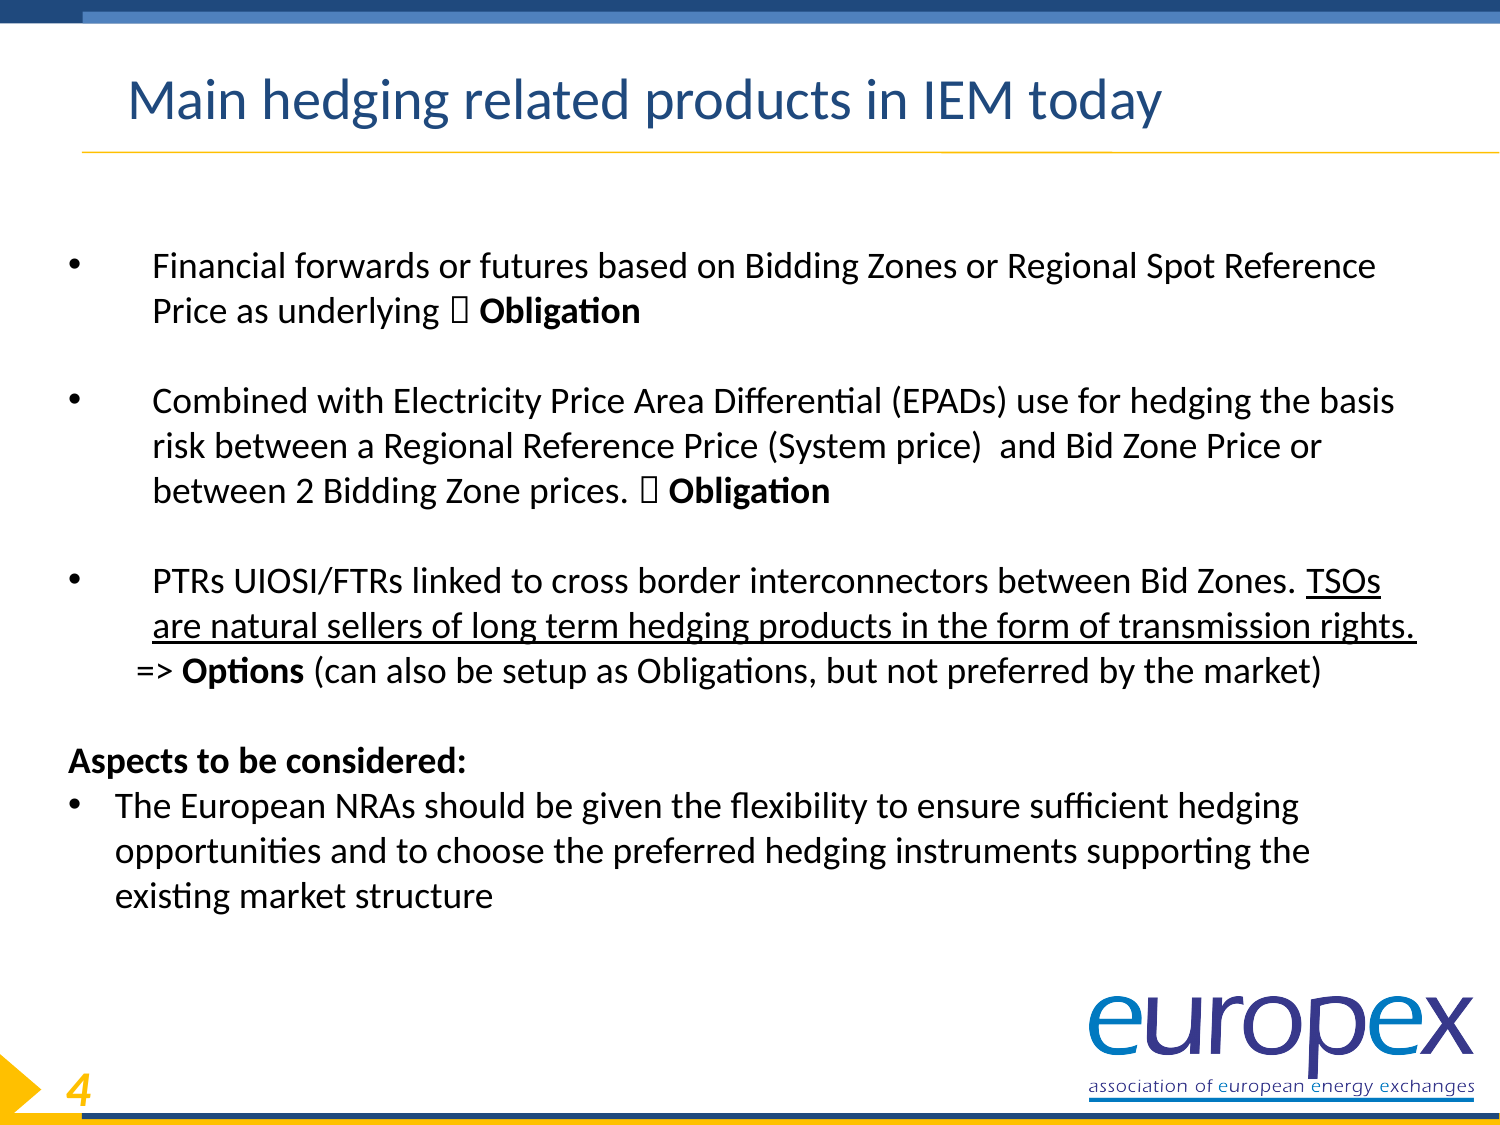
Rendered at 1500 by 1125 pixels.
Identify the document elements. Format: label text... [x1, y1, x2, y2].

title Main hedging related products in IEM today [112, 42, 1247, 150]
picture [1089, 996, 1474, 1102]
text_box Financial forwards or futures based on Bidding Zones or Regional Spot Reference Price as underlying  Obligation Combined with Electricity Price Area Differential (EPADs) use for hedging the basis risk between a Regional Reference Price (System price) and Bid Zone Price or between 2 Bidding Zone prices.  Obligation PTRs UIOSI/FTRs linked to cross border interconnectors between Bid Zones. TSOs are natural sellers of long term hedging products in the form of transmission rights. => Options (can also be setup as Obligations, but not preferred by the market) Aspects to be considered: The European NRAs should be given the flexibility to ensure sufficient hedging opportunities and to choose the preferred hedging instruments supporting the existing market structure [53, 172, 1447, 1035]
